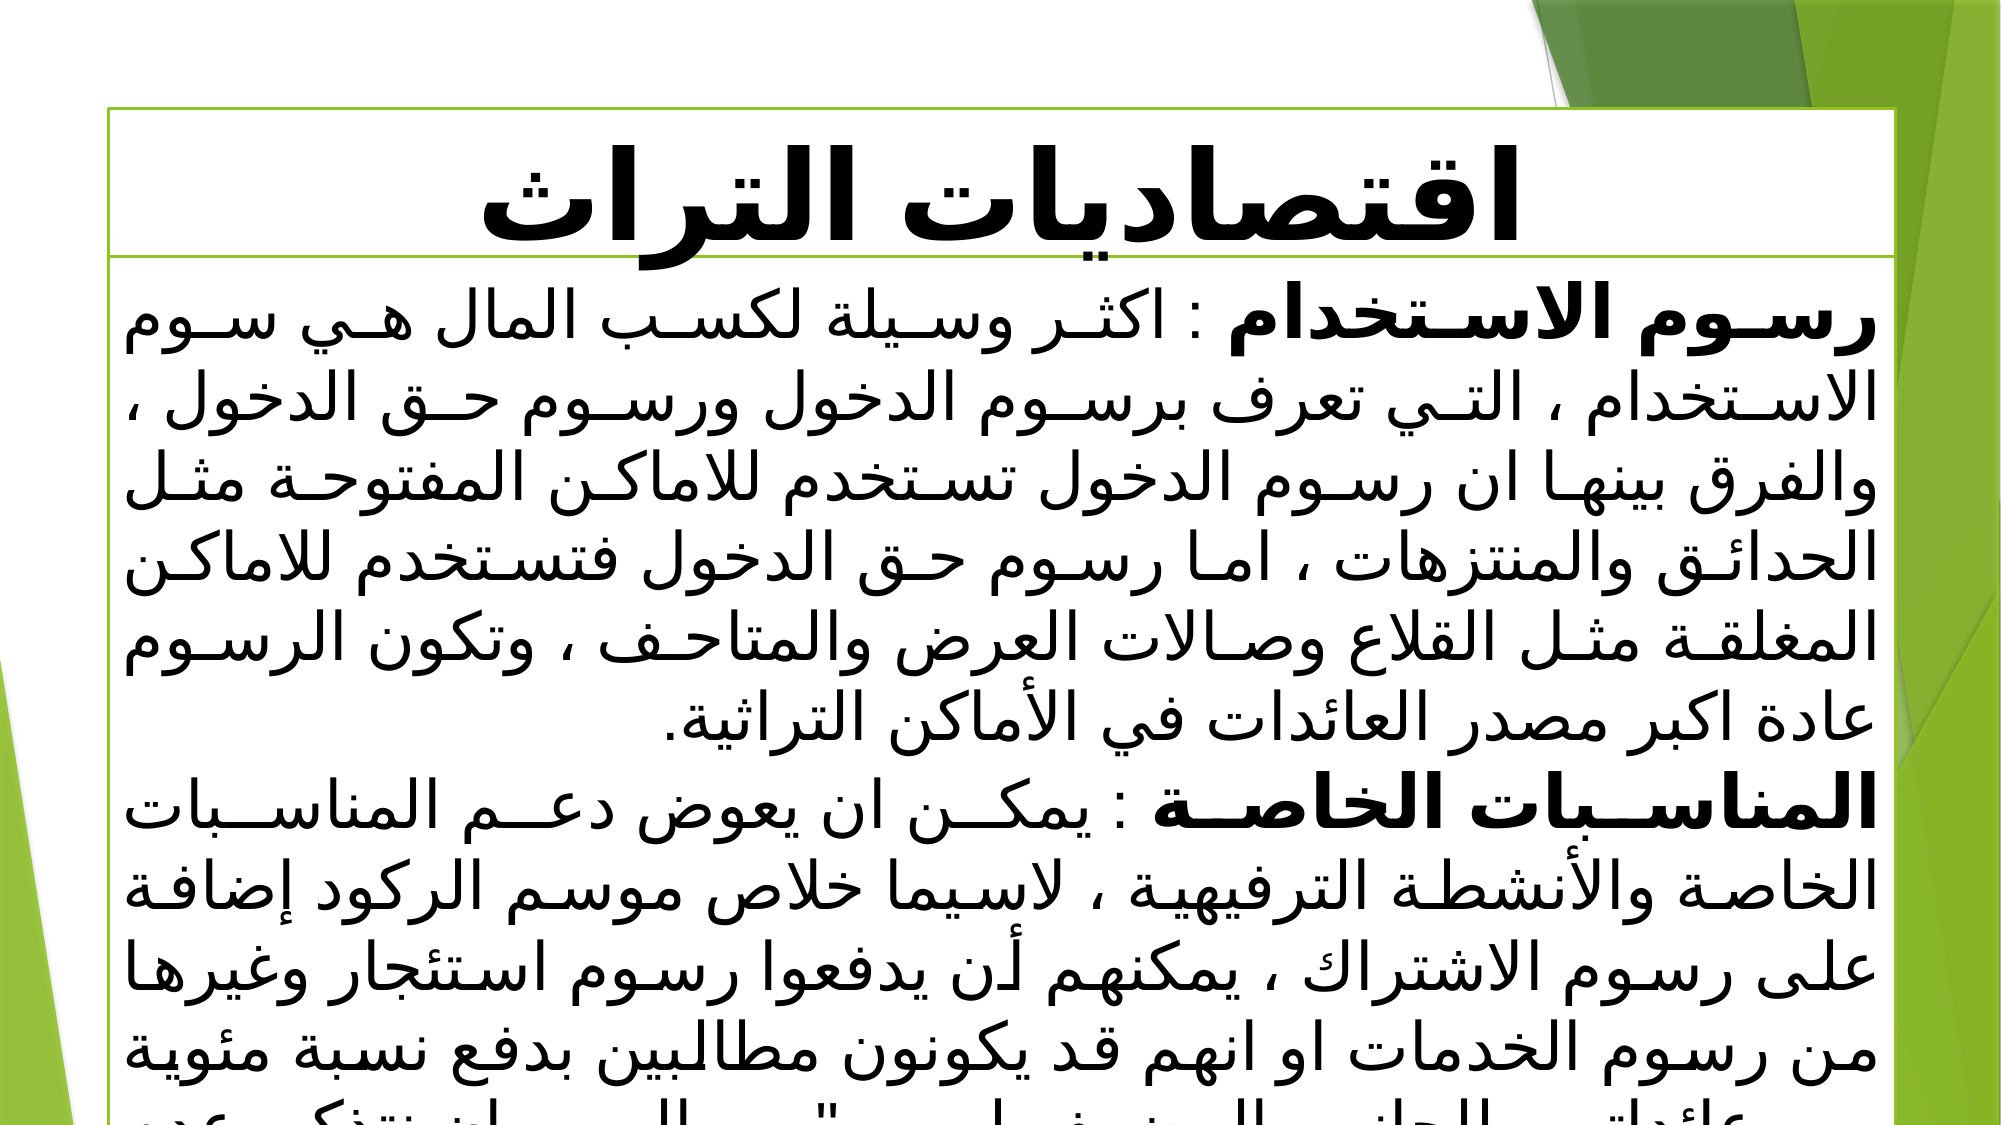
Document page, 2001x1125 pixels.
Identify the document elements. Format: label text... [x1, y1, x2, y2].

title اقتصاديات التراث [107, 107, 1897, 258]
text_box رسوم الاستخدام : اكثر وسيلة لكسب المال هي سوم الاستخدام ، التي تعرف برسوم الدخول ورسوم حق الدخول ، والفرق بينها ان رسوم الدخول تستخدم للاماكن المفتوحة مثل الحدائق والمنتزهات ، اما رسوم حق الدخول فتستخدم للاماكن المغلقة مثل القلاع وصالات العرض والمتاحف ، وتكون الرسوم عادة اكبر مصدر العائدات في الأماكن التراثية. المناسبات الخاصة : يمكن ان يعوض دعم المناسبات الخاصة والأنشطة الترفيهية ، لاسيما خلاص موسم الركود إضافة على رسوم الاشتراك ، يمكنهم أن يدفعوا رسوم استئجار وغيرها من رسوم الخدمات او انهم قد يكونون مطالبين بدفع نسبة مئوية من عائداتهم للجانب المضيف لهم . "من المهم ان نتذكر عدم السماح لهذه المناسبات ان تبعد عن الأهداف الرئيسية للموقع". [107, 258, 1897, 1125]
